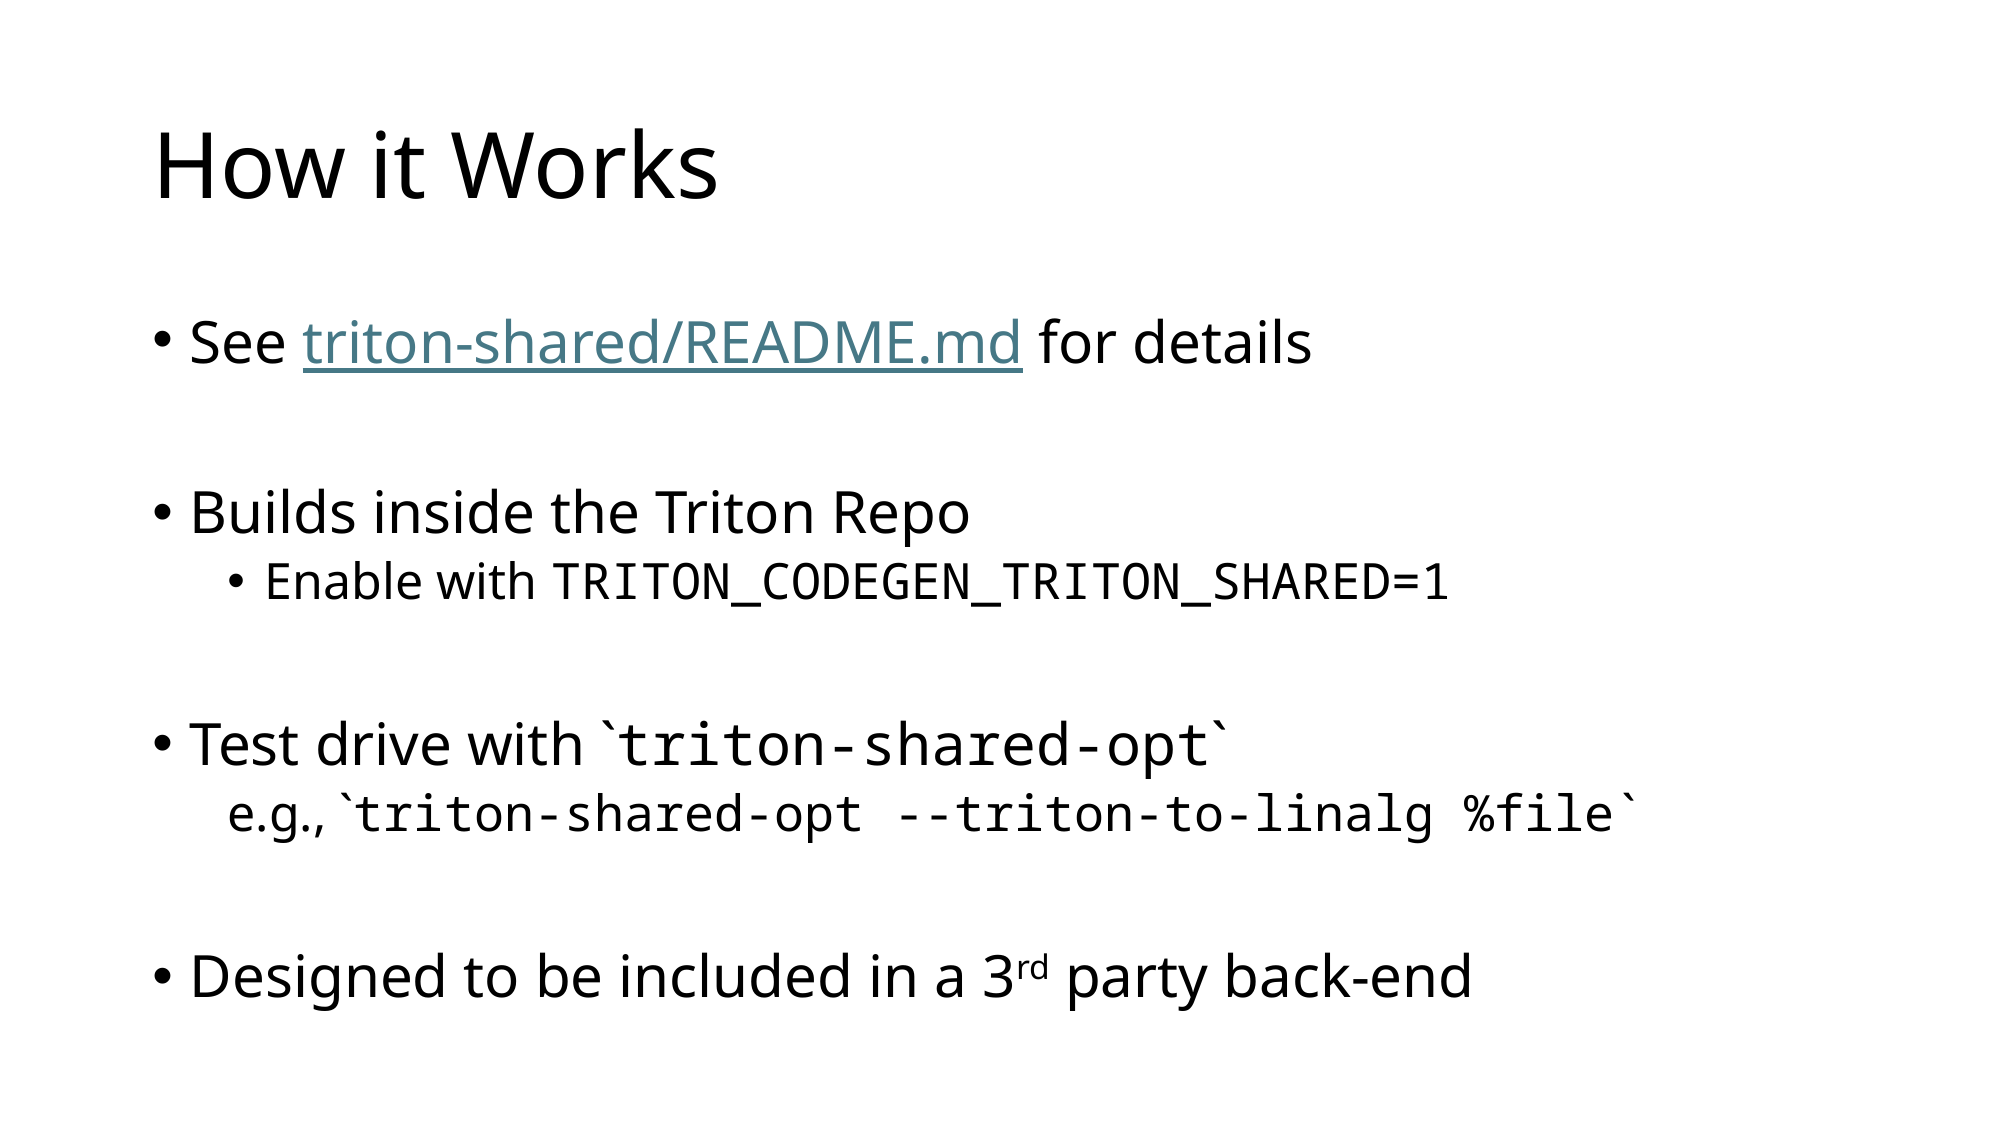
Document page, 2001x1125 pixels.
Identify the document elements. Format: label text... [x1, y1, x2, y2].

list See triton-shared/README.md for details Builds inside the Triton Repo Enable with TRITON_CODEGEN_TRITON_SHARED=1 Test drive with `triton-shared-opt` e.g., `triton-shared-opt --triton-to-linalg %file` Designed to be included in a 3rd party back-end [137, 299, 1863, 1014]
title How it Works [137, 59, 1863, 278]
